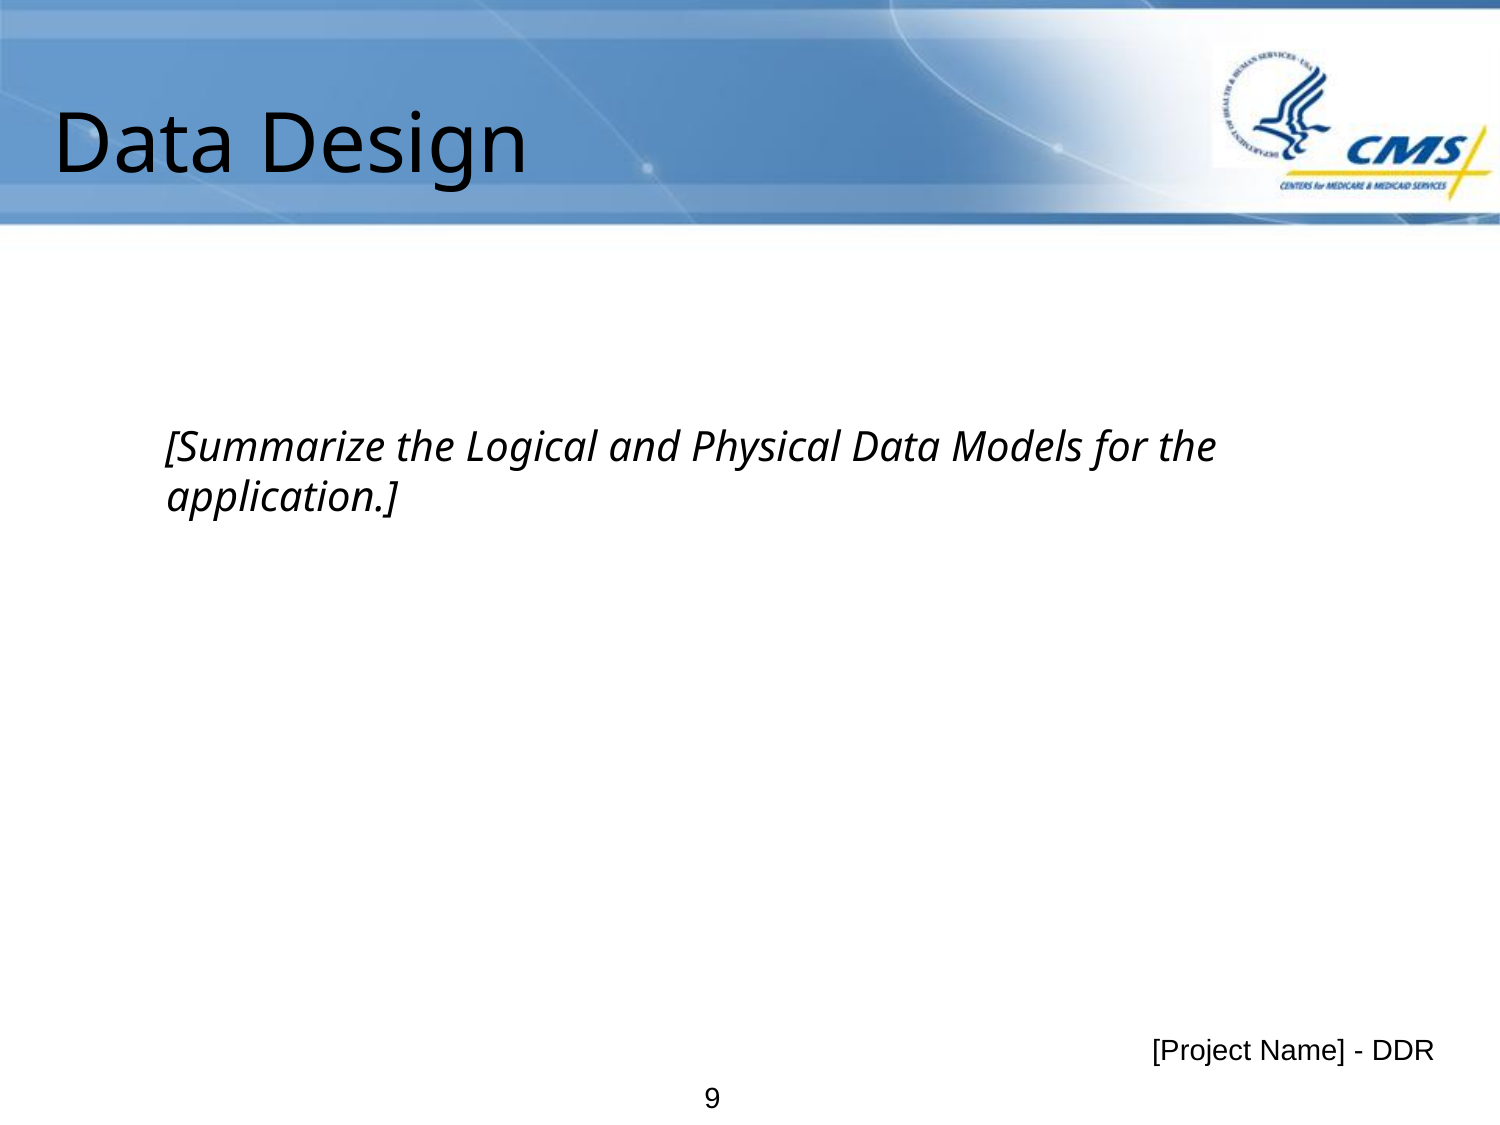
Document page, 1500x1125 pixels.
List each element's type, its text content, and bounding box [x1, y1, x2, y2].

title Data Design [37, 44, 1388, 233]
footer [Project Name] - DDR [974, 1023, 1451, 1103]
picture [0, 0, 1500, 1125]
list [Summarize the Logical and Physical Data Models for the application.] [74, 412, 1426, 863]
slide_number 8 [537, 1071, 888, 1125]
